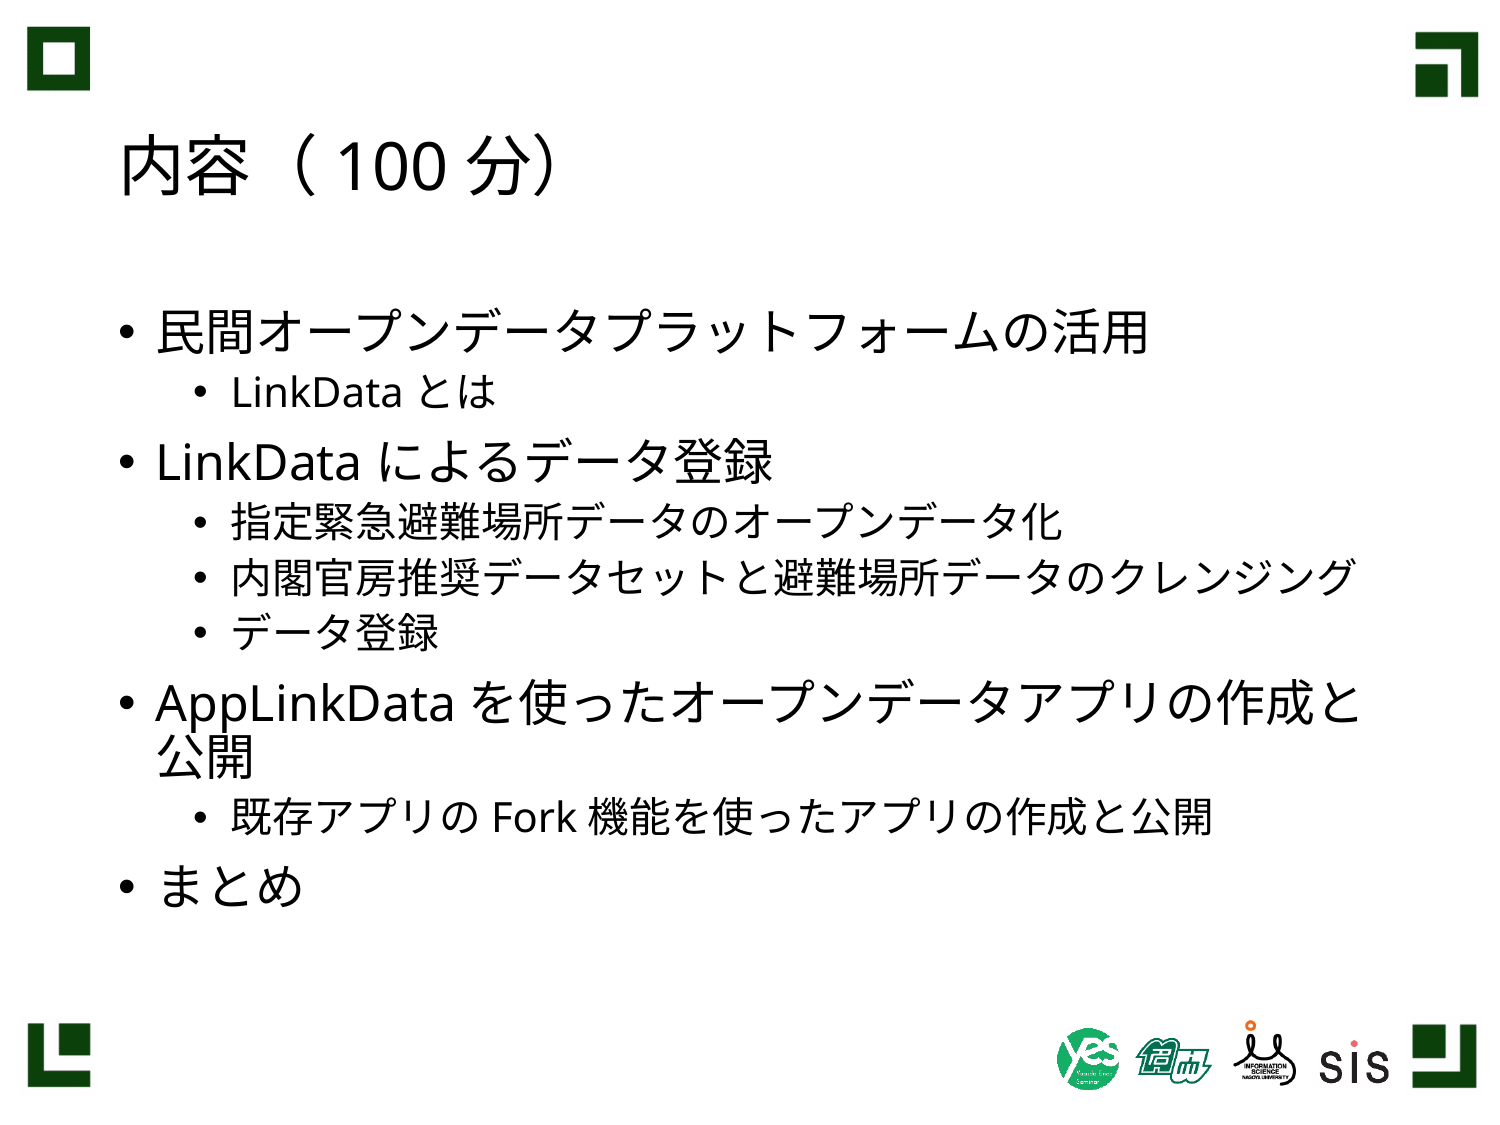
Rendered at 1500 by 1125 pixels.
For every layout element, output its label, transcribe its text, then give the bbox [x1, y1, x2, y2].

picture [21, 22, 96, 95]
picture [1057, 1028, 1119, 1090]
picture [1233, 1020, 1296, 1086]
list 民間オープンデータプラットフォームの活用 LinkDataとは LinkDataによるデータ登録 指定緊急避難場所データのオープンデータ化 内閣官房推奨データセットと避難場所データのクレンジング データ登録 AppLinkDataを使ったオープンデータアプリの作成と公開 既存アプリのFork機能を使ったアプリの作成と公開 まとめ [103, 299, 1397, 1014]
picture [1406, 1017, 1483, 1095]
title 内容（100分） [103, 59, 1397, 278]
picture [19, 1015, 96, 1095]
picture [1315, 1037, 1393, 1086]
picture [1406, 23, 1489, 106]
picture [1133, 1035, 1214, 1086]
